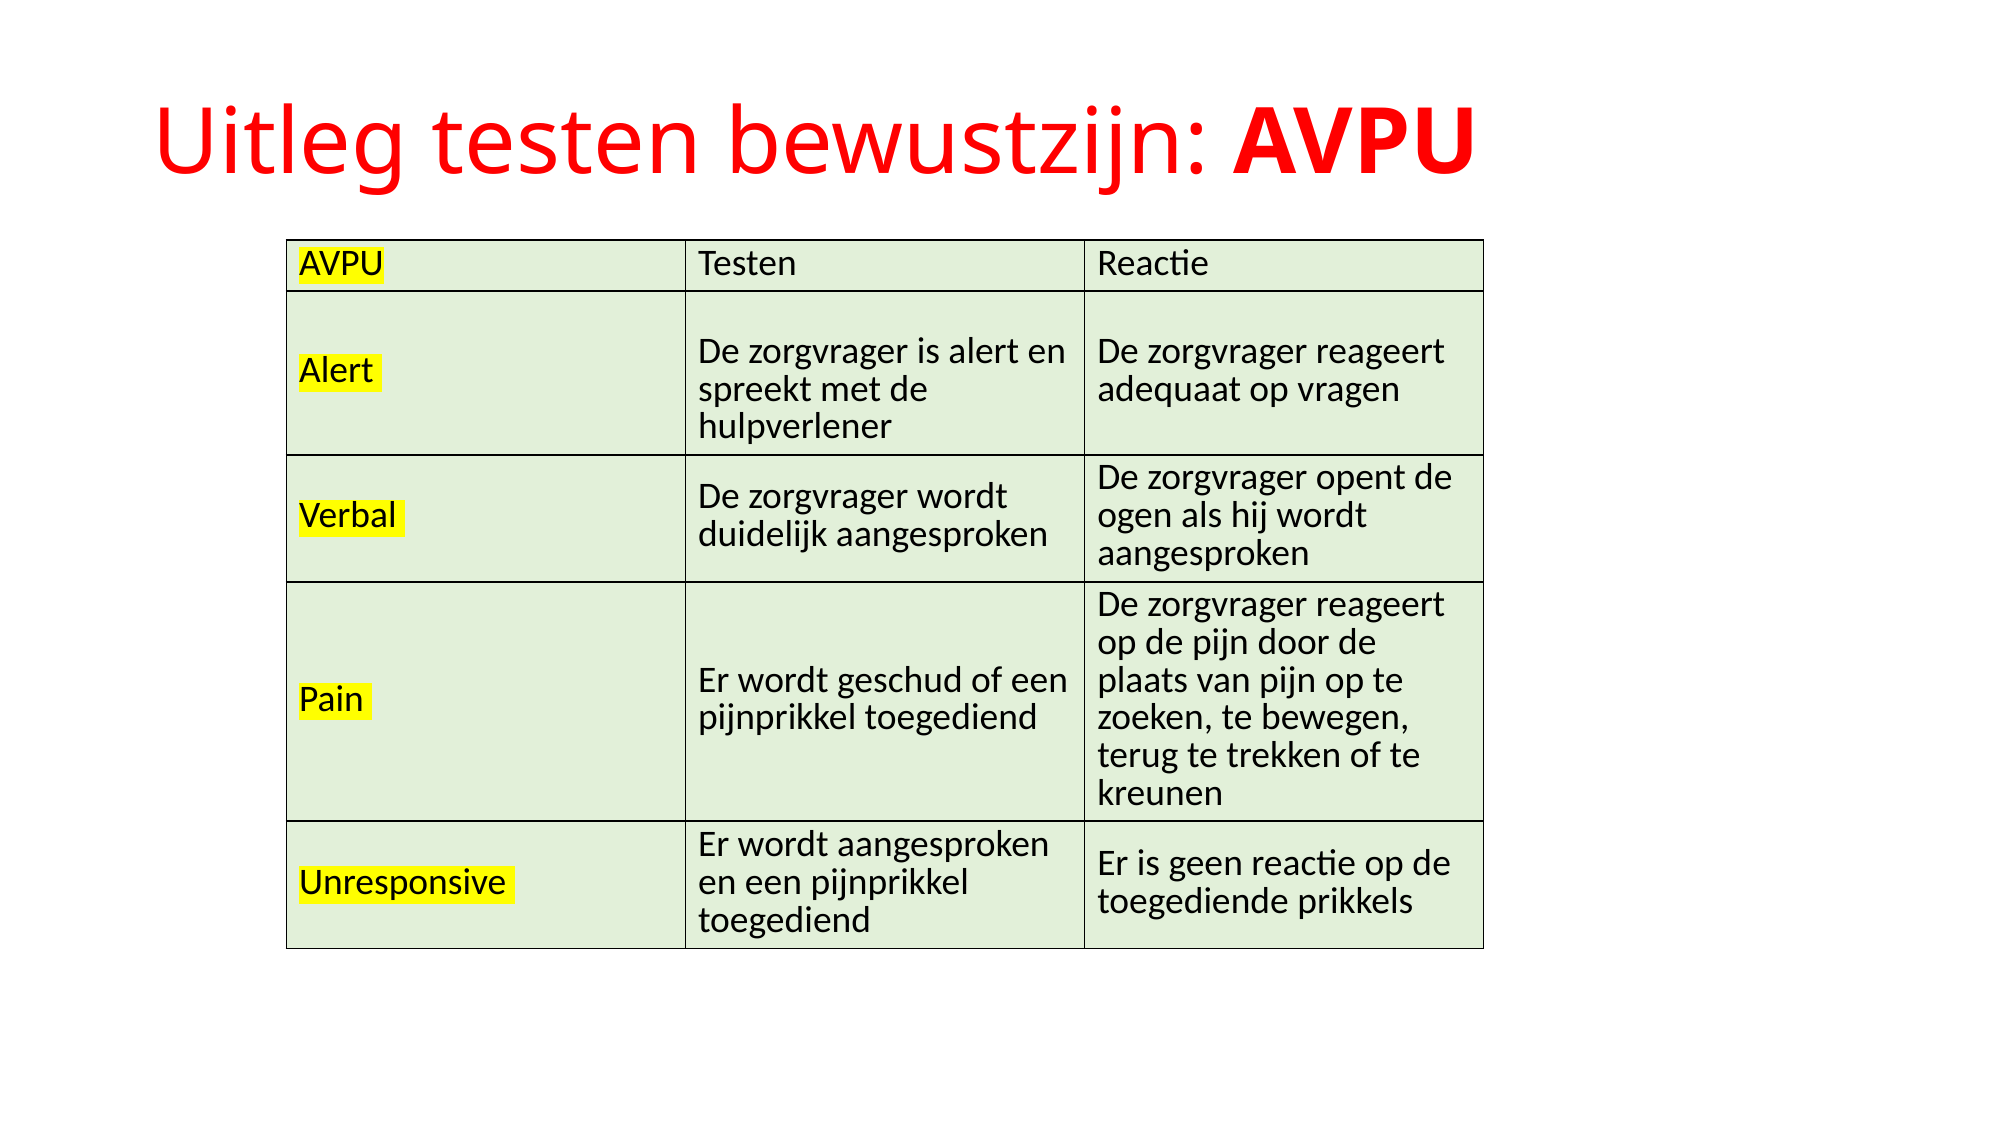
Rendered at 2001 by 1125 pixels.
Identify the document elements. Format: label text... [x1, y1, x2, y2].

title Uitleg testen bewustzijn: AVPU [137, 35, 1863, 253]
table_header Reactie [1085, 241, 1483, 290]
table_cell Er wordt geschud of een pijnprikkel toegediend [686, 583, 1084, 820]
table_cell De zorgvrager reageert op de pijn door de plaats van pijn op te zoeken, te bewegen, terug te trekken of te kreunen [1085, 583, 1483, 820]
table_header Testen [686, 241, 1084, 290]
table_cell De zorgvrager wordt duidelijk aangesproken [686, 456, 1084, 581]
table_cell Alert [287, 292, 685, 454]
table_cell Pain [287, 583, 685, 820]
table_cell Er wordt aangesproken en een pijnprikkel toegediend [686, 822, 1084, 948]
table_cell De zorgvrager reageert adequaat op vragen [1085, 292, 1483, 454]
table_cell Unresponsive [287, 822, 685, 948]
table_cell Er is geen reactie op de toegediende prikkels [1085, 822, 1483, 948]
table_cell De zorgvrager opent de ogen als hij wordt aangesproken [1085, 456, 1483, 581]
table_header AVPU [287, 241, 685, 290]
table_cell Verbal [287, 456, 685, 581]
table_cell De zorgvrager is alert en spreekt met de hulpverlener [686, 292, 1084, 454]
